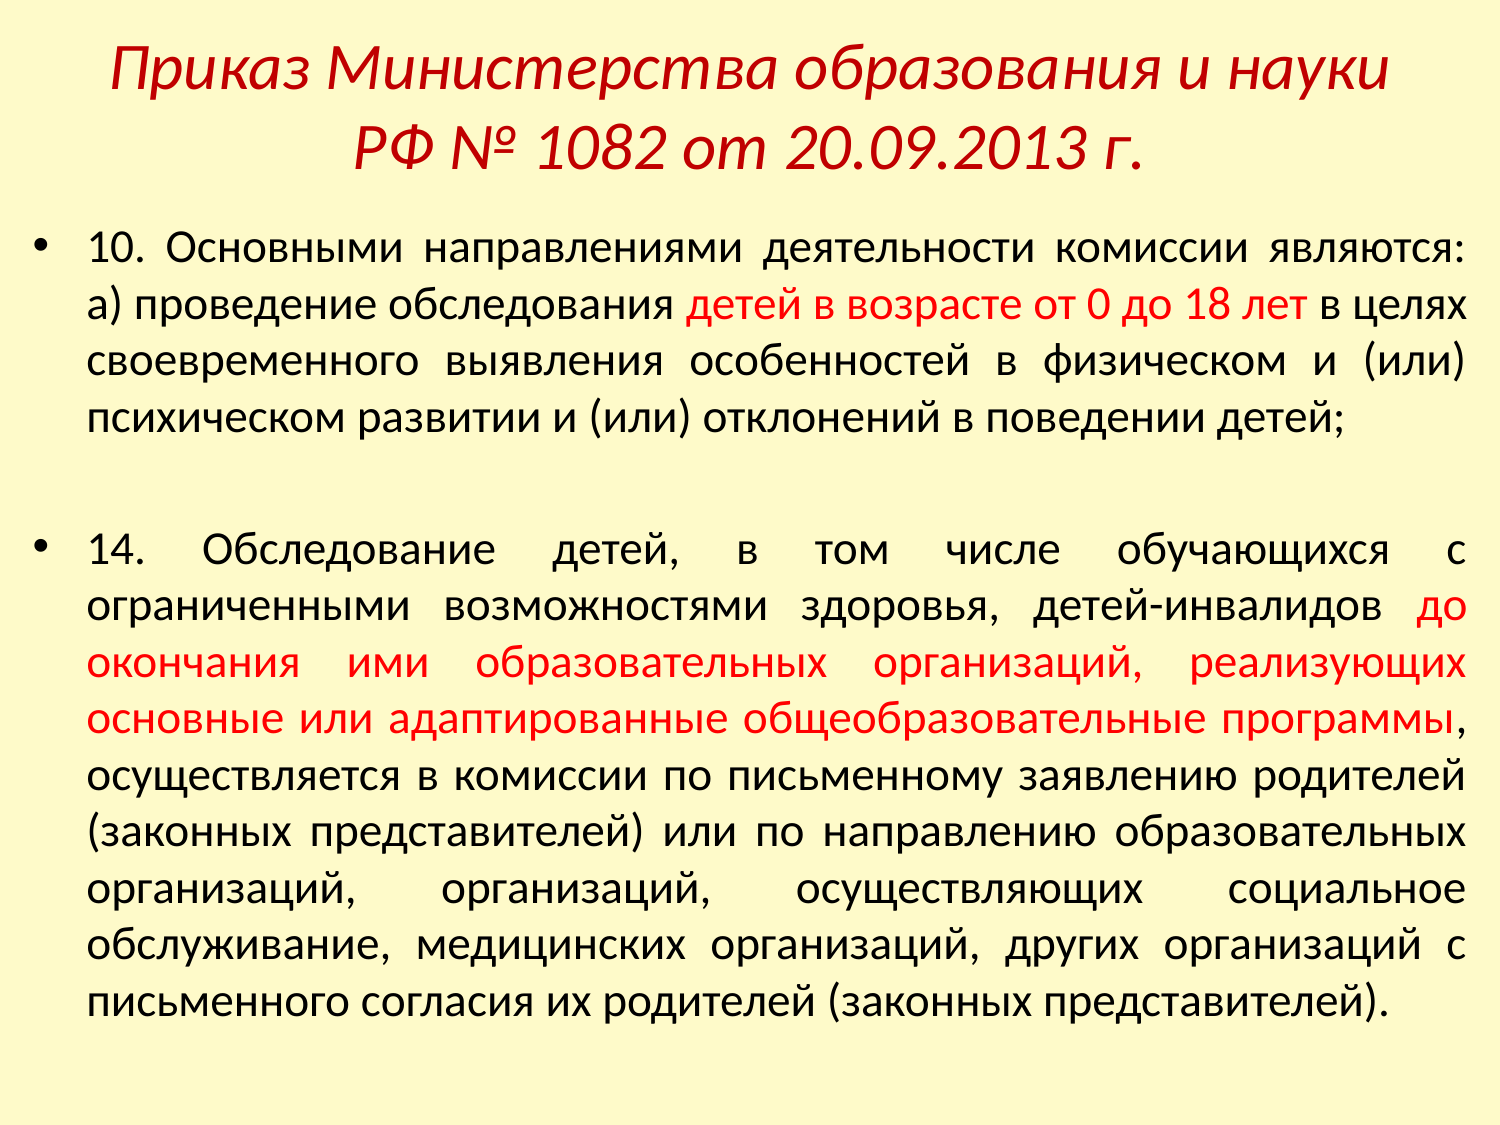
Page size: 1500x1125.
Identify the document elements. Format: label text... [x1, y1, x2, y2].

list 10. Основными направлениями деятельности комиссии являются: а) проведение обследования детей в возрасте от 0 до 18 лет в целях своевременного выявления особенностей в физическом и (или) психическом развитии и (или) отклонений в поведении детей; 14. Обследование детей, в том числе обучающихся с ограниченными возможностями здоровья, детей-инвалидов до окончания ими образовательных организаций, реализующих основные или адаптированные общеобразовательные программы, осуществляется в комиссии по письменному заявлению родителей (законных представителей) или по направлению образовательных организаций, организаций, осуществляющих социальное обслуживание, медицинских организаций, других организаций с письменного согласия их родителей (законных представителей). [17, 208, 1483, 1083]
title Приказ Министерства образования и науки РФ № 1082 от 20.09.2013 г. [75, 45, 1425, 161]
